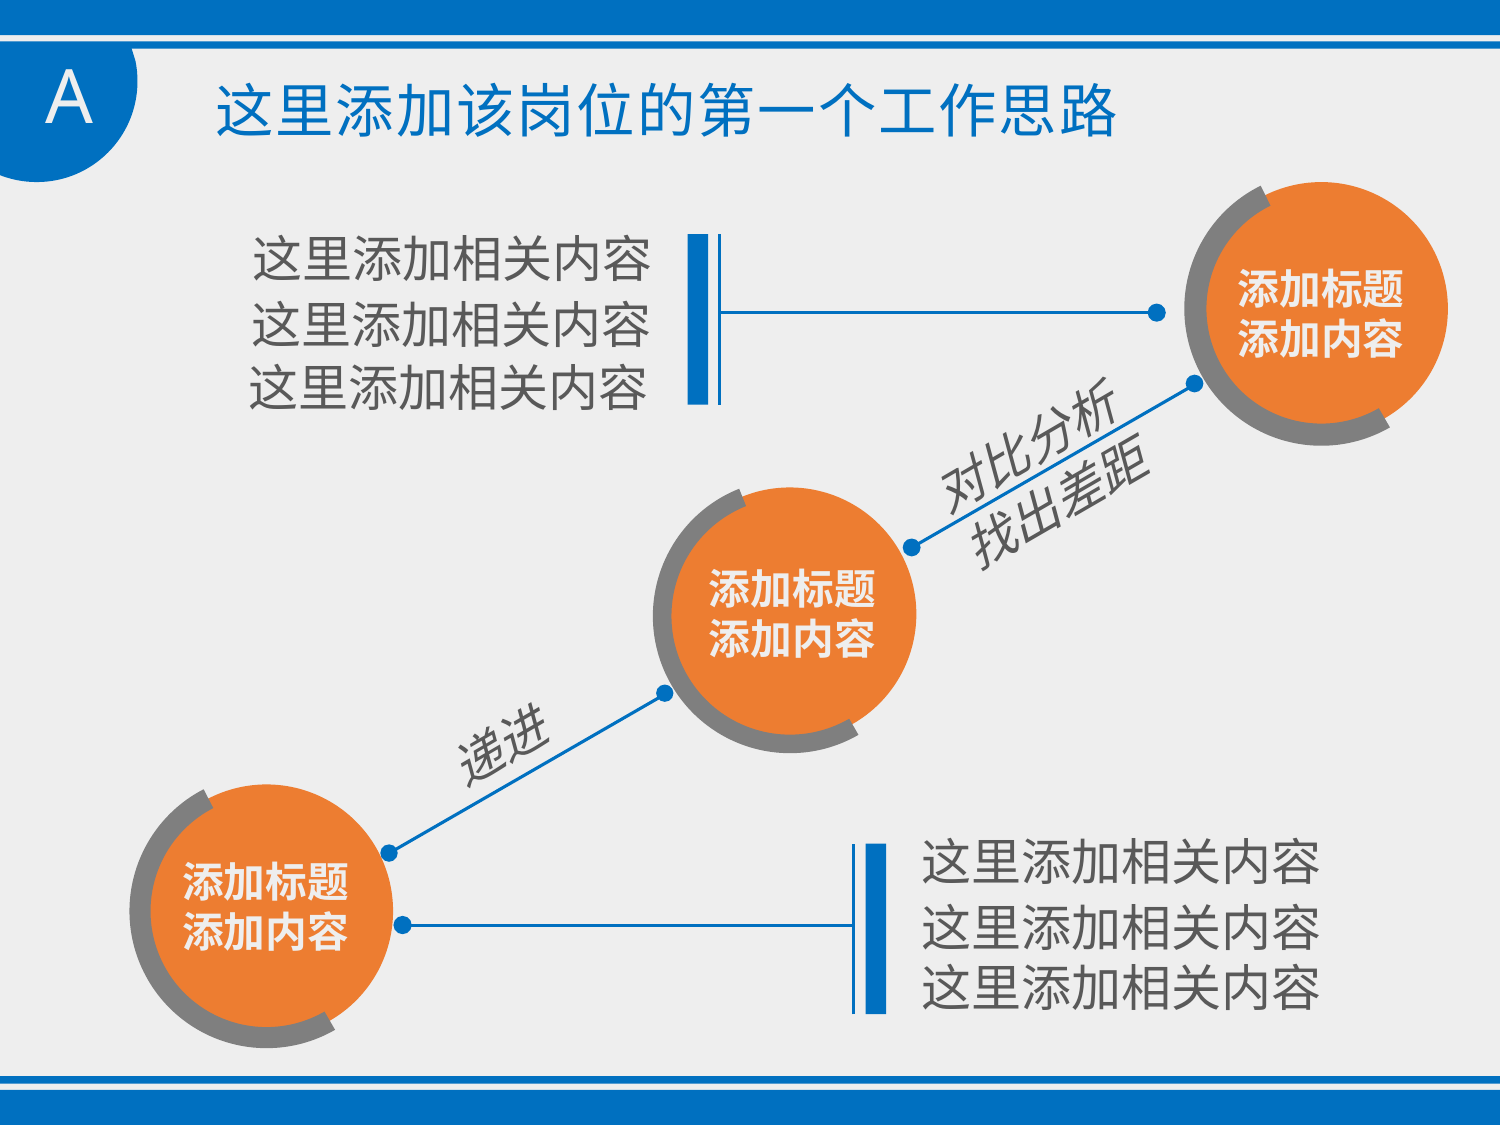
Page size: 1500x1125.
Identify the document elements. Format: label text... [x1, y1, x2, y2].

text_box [1194, 182, 1448, 436]
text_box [380, 684, 674, 862]
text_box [0, 41, 138, 183]
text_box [663, 487, 917, 741]
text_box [902, 374, 1204, 557]
text_box [1184, 258, 1194, 360]
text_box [903, 822, 1339, 1026]
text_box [687, 234, 720, 405]
text_box [652, 564, 663, 668]
text_box 这里添加该岗位的第一个工作思路 [138, 66, 1360, 152]
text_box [393, 915, 853, 935]
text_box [231, 220, 670, 425]
text_box [214, 1038, 319, 1049]
text_box [733, 741, 847, 754]
text_box [1270, 436, 1373, 446]
text_box [129, 860, 139, 962]
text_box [853, 843, 887, 1015]
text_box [139, 784, 394, 1038]
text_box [720, 303, 1166, 322]
